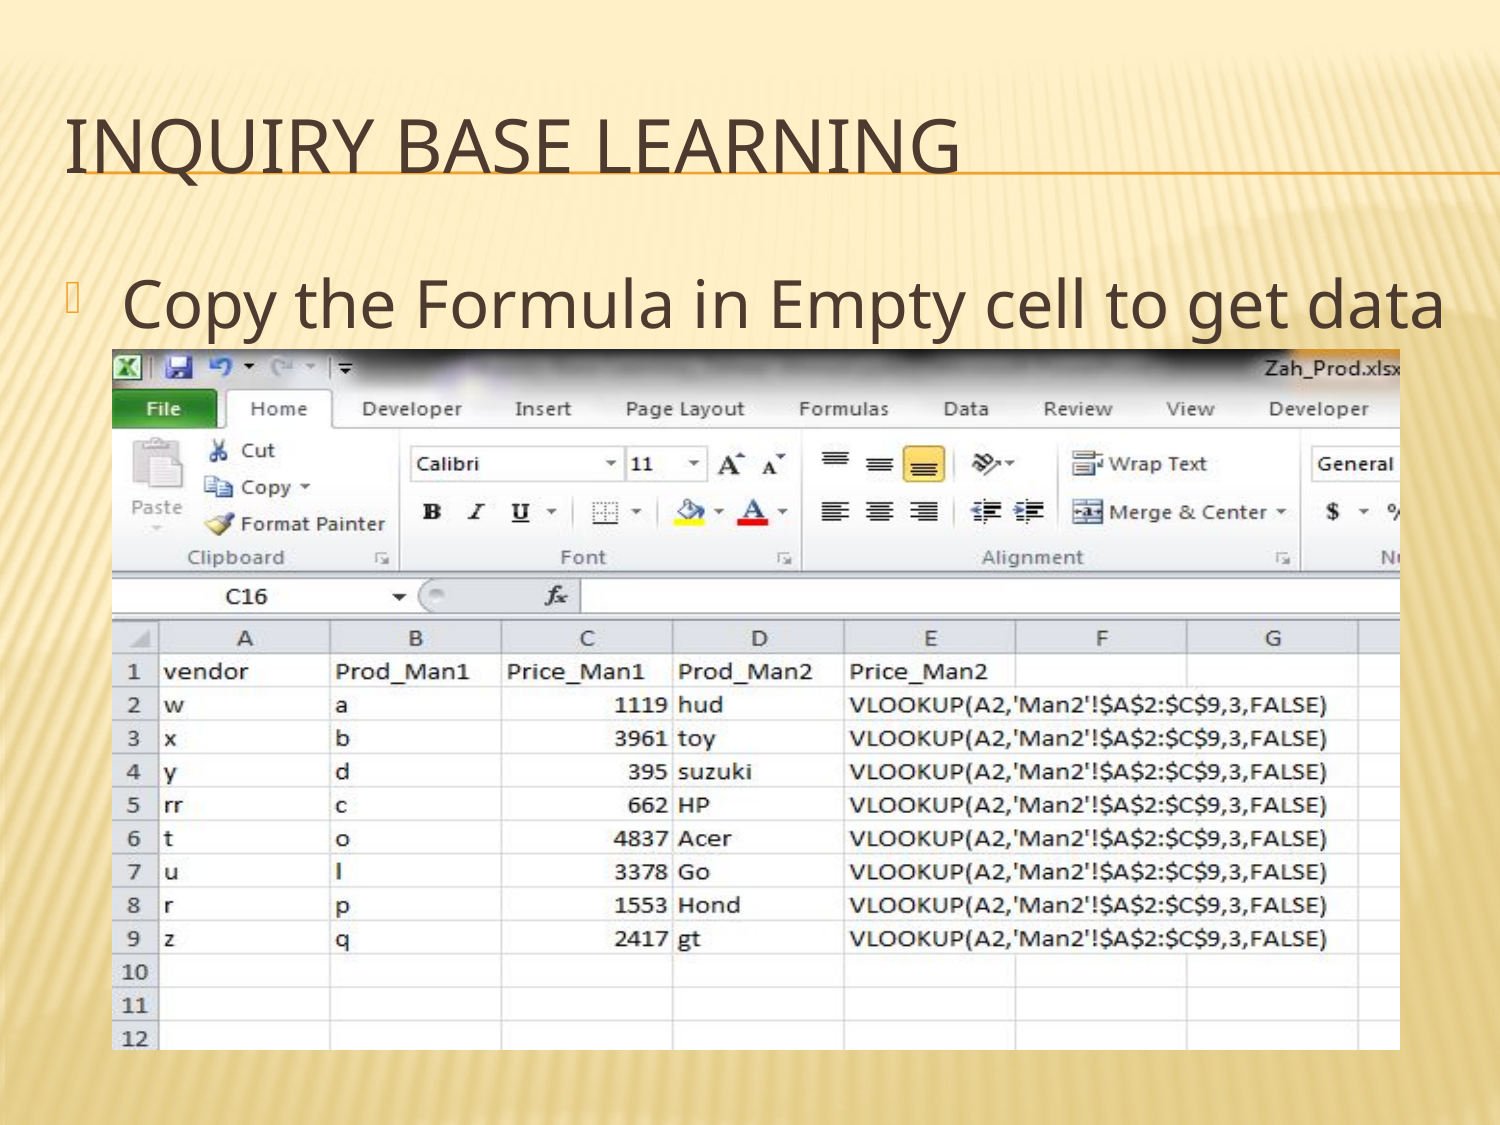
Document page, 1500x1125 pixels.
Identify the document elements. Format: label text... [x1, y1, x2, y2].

list Copy the Formula in Empty cell to get data [50, 254, 1475, 1075]
picture [112, 349, 1401, 1051]
title Inquiry Base Learning [50, 75, 1475, 213]
